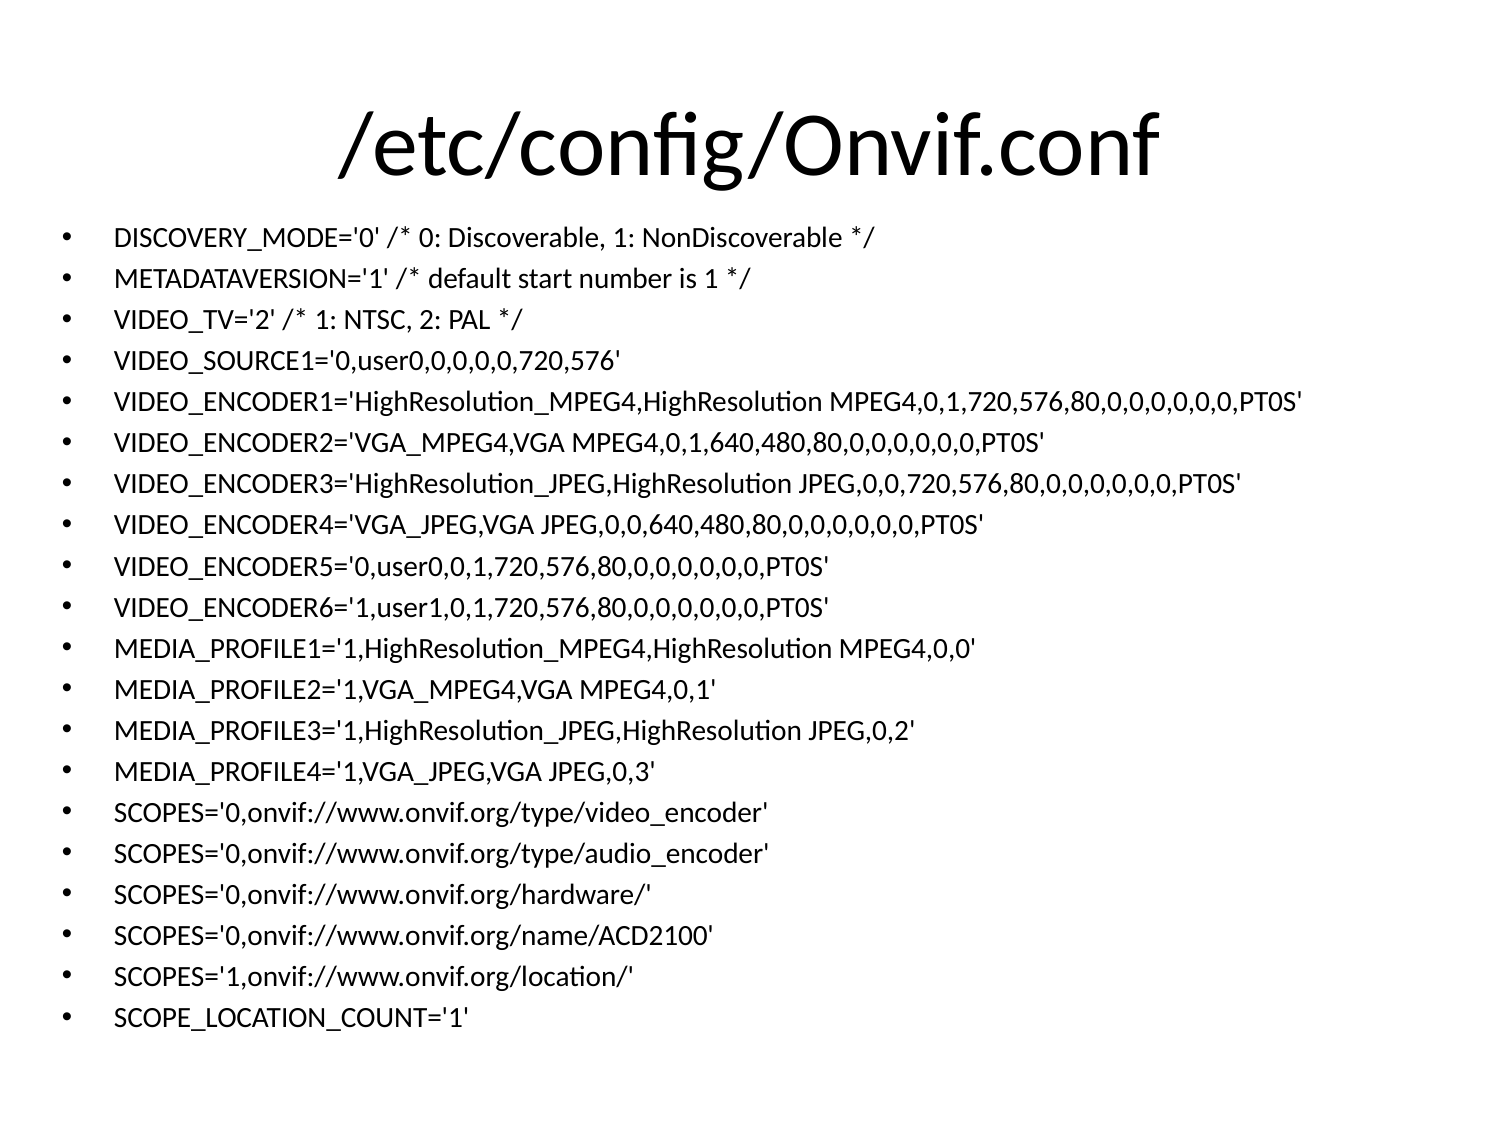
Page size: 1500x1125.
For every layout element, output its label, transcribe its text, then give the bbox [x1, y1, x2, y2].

title /etc/config/Onvif.conf [75, 45, 1425, 210]
list DISCOVERY_MODE='0' /* 0: Discoverable, 1: NonDiscoverable */ METADATAVERSION='1' /* default start number is 1 */ VIDEO_TV='2' /* 1: NTSC, 2: PAL */ VIDEO_SOURCE1='0,user0,0,0,0,0,720,576' VIDEO_ENCODER1='HighResolution_MPEG4,HighResolution MPEG4,0,1,720,576,80,0,0,0,0,0,0,PT0S' VIDEO_ENCODER2='VGA_MPEG4,VGA MPEG4,0,1,640,480,80,0,0,0,0,0,0,PT0S' VIDEO_ENCODER3='HighResolution_JPEG,HighResolution JPEG,0,0,720,576,80,0,0,0,0,0,0,PT0S' VIDEO_ENCODER4='VGA_JPEG,VGA JPEG,0,0,640,480,80,0,0,0,0,0,0,PT0S' VIDEO_ENCODER5='0,user0,0,1,720,576,80,0,0,0,0,0,0,PT0S' VIDEO_ENCODER6='1,user1,0,1,720,576,80,0,0,0,0,0,0,PT0S' MEDIA_PROFILE1='1,HighResolution_MPEG4,HighResolution MPEG4,0,0' MEDIA_PROFILE2='1,VGA_MPEG4,VGA MPEG4,0,1' MEDIA_PROFILE3='1,HighResolution_JPEG,HighResolution JPEG,0,2' MEDIA_PROFILE4='1,VGA_JPEG,VGA JPEG,0,3' SCOPES='0,onvif://www.onvif.org/type/video_encoder' SCOPES='0,onvif://www.onvif.org/type/audio_encoder' SCOPES='0,onvif://www.onvif.org/hardware/' SCOPES='0,onvif://www.onvif.org/name/ACD2100' SCOPES='1,onvif://www.onvif.org/location/' SCOPE_LOCATION_COUNT='1' [46, 210, 1430, 1043]
